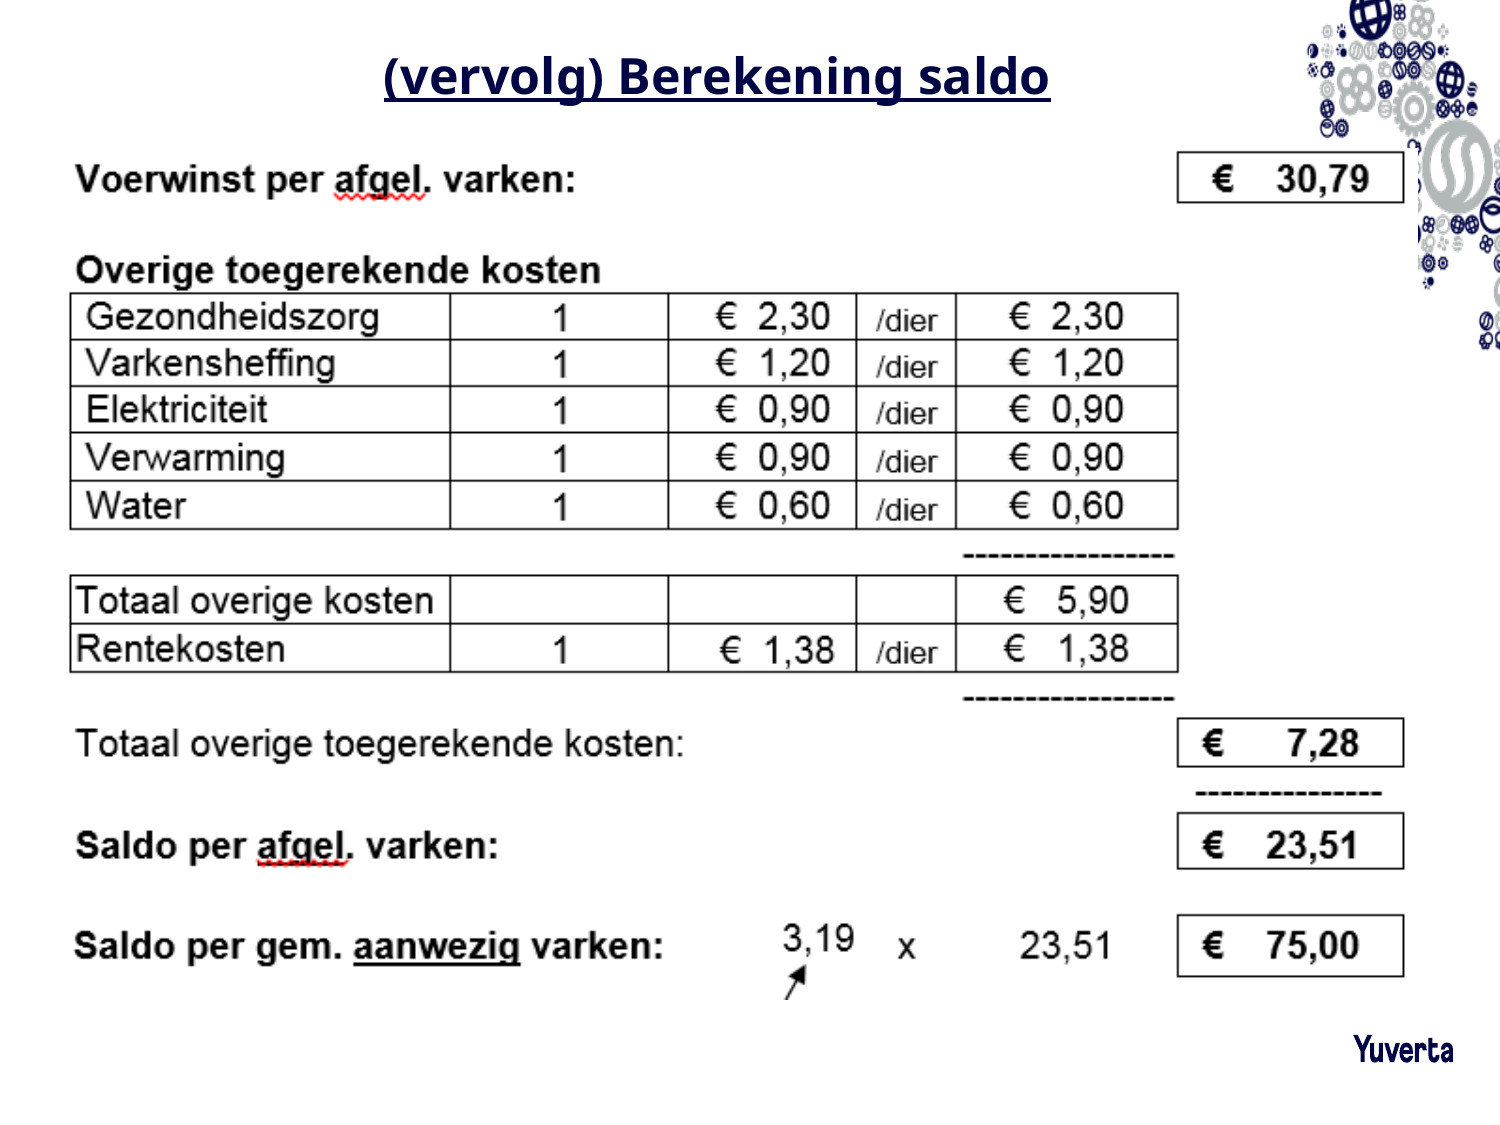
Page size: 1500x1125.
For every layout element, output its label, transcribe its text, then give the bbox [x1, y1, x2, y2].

picture [0, 0, 1500, 1125]
title (vervolg) Berekening saldo [383, 45, 1177, 148]
